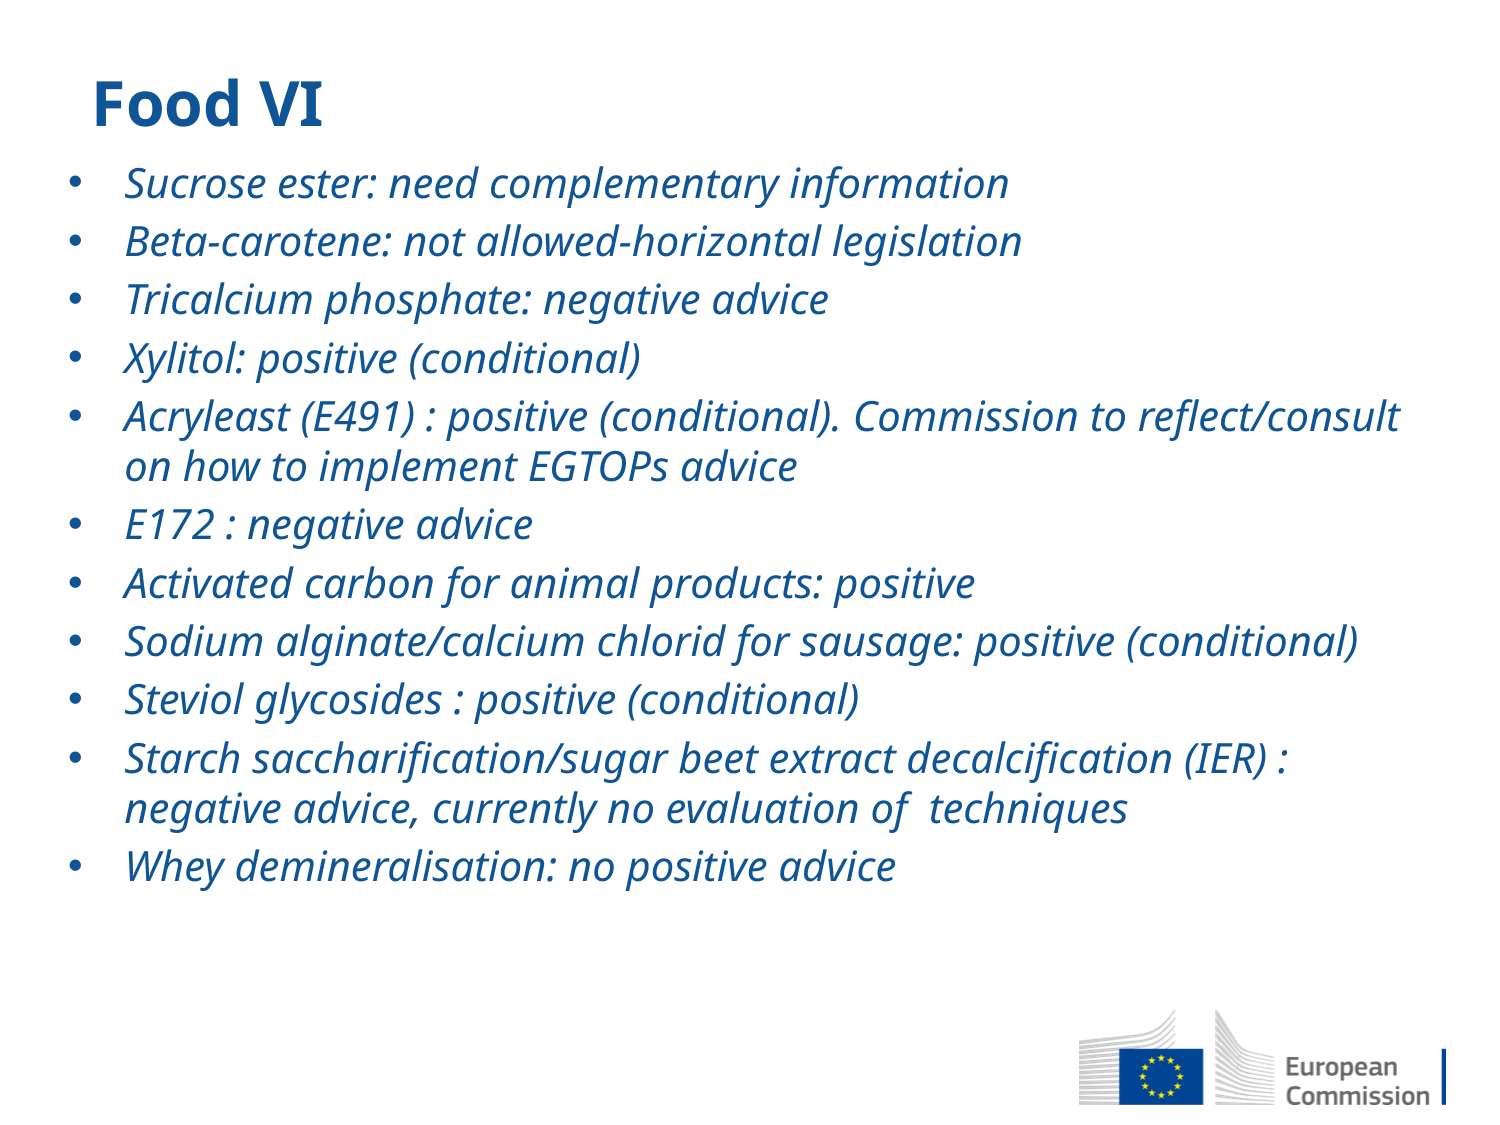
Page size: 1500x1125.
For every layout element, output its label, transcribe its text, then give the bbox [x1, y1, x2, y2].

title Food VI [76, 42, 1428, 148]
picture [1078, 1008, 1447, 1106]
list Sucrose ester: need complementary information Beta-carotene: not allowed-horizontal legislation Tricalcium phosphate: negative advice Xylitol: positive (conditional) Acryleast (E491) : positive (conditional). Commission to reflect/consult on how to implement EGTOPs advice E172 : negative advice Activated carbon for animal products: positive Sodium alginate/calcium chlorid for sausage: positive (conditional) Steviol glycosides : positive (conditional) Starch saccharification/sugar beet extract decalcification (IER) : negative advice, currently no evaluation of techniques Whey demineralisation: no positive advice [52, 148, 1448, 965]
